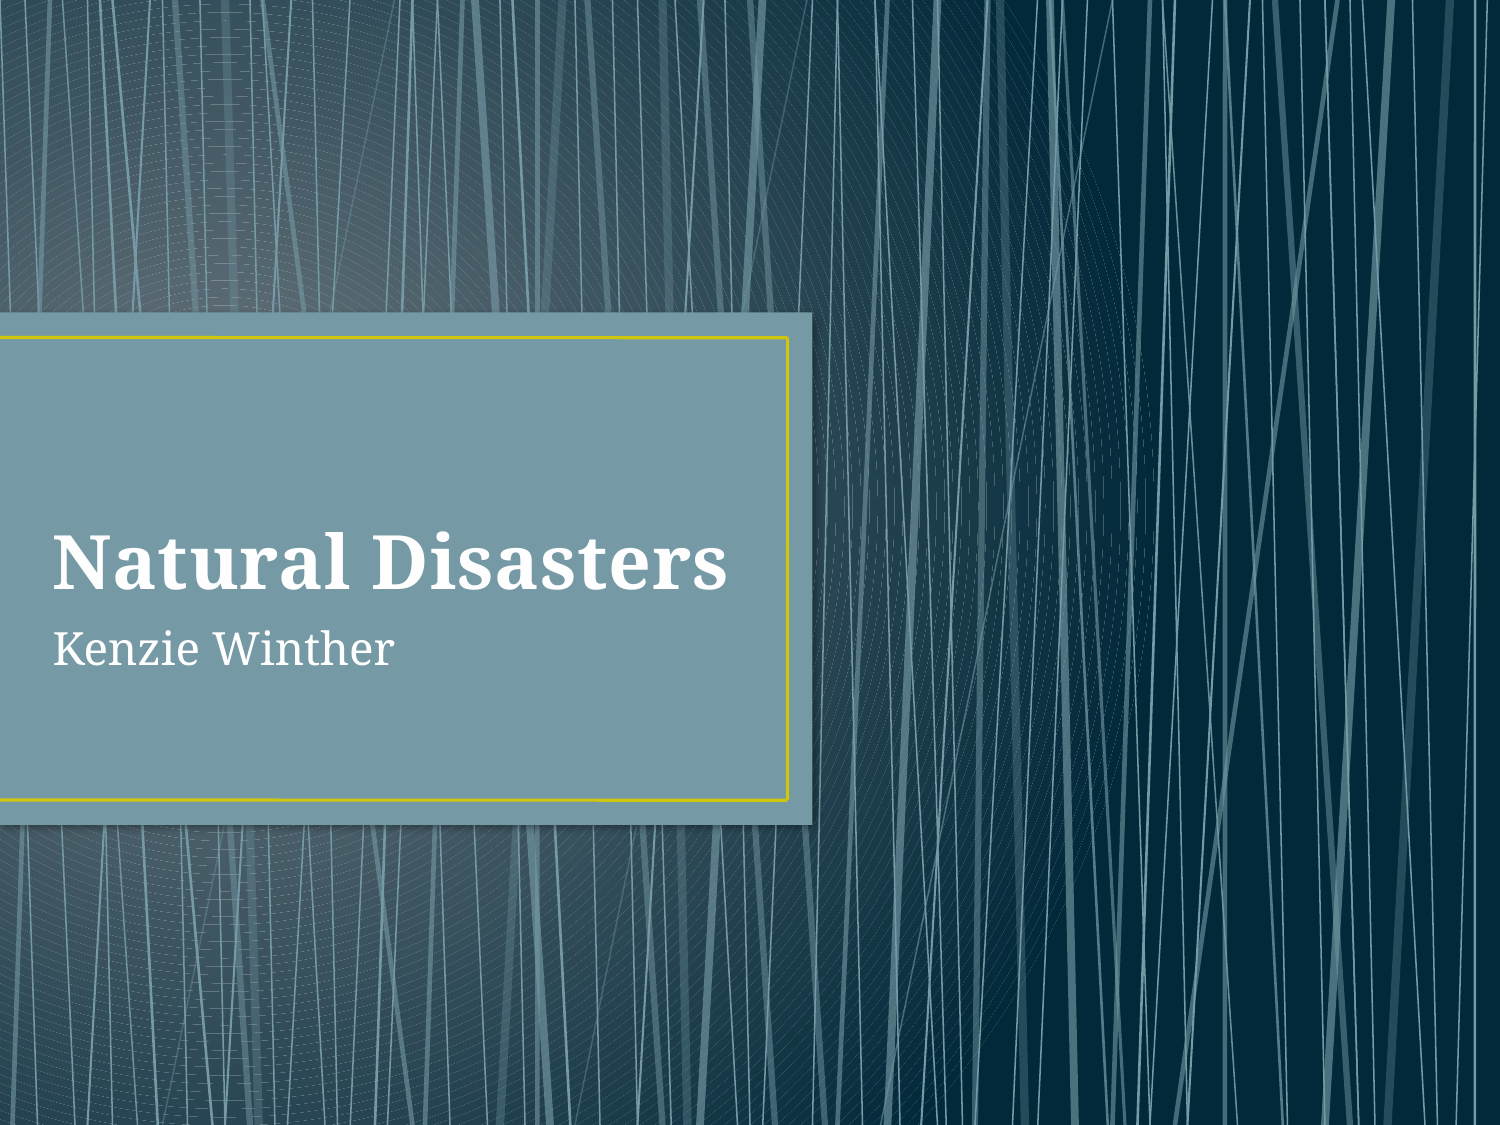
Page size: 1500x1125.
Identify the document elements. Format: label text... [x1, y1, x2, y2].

title Natural Disasters [37, 349, 763, 612]
subtitle Kenzie Winther [37, 612, 763, 788]
